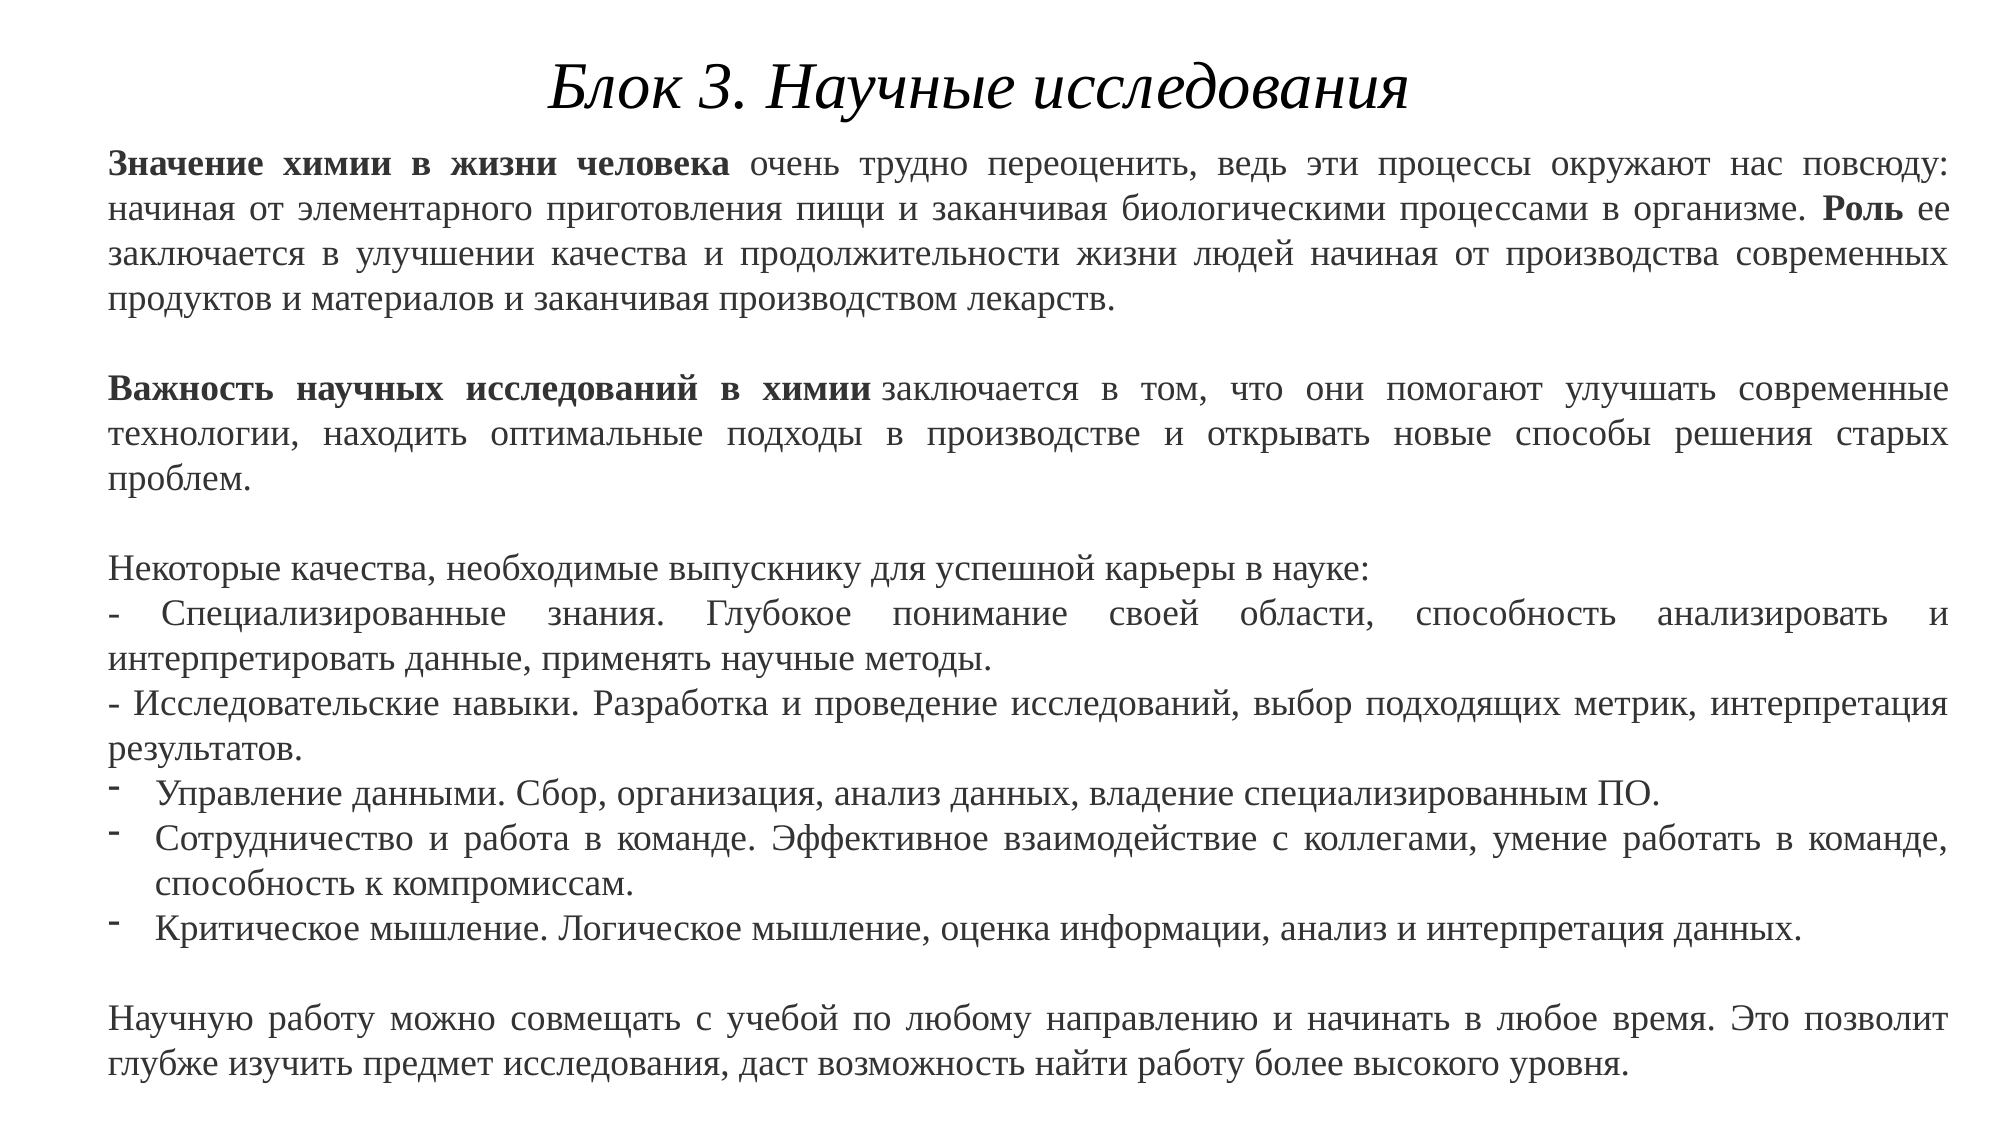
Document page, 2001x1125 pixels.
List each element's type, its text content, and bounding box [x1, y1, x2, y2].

text_box Блок 3. Научные исследования [533, 34, 1534, 130]
text_box Значение химии в жизни человека очень трудно переоценить, ведь эти процессы окружают нас повсюду: начиная от элементарного приготовления пищи и заканчивая биологическими процессами в организме. Роль ее заключается в улучшении качества и продолжительности жизни людей начиная от производства современных продуктов и материалов и заканчивая производством лекарств. Важность научных исследований в химии заключается в том, что они помогают улучшать современные технологии, находить оптимальные подходы в производстве и открывать новые способы решения старых проблем. Некоторые качества, необходимые выпускнику для успешной карьеры в науке: - Специализированные знания. Глубокое понимание своей области, способность анализировать и интерпретировать данные, применять научные методы. - Исследовательские навыки. Разработка и проведение исследований, выбор подходящих метрик, интерпретация результатов. Управление данными. Сбор, организация, анализ данных, владение специализированным ПО. Сотрудничество и работа в команде. Эффективное взаимодействие с коллегами, умение работать в команде, способность к компромиссам. Критическое мышление. Логическое мышление, оценка информации, анализ и интерпретация данных. Научную работу можно совмещать с учебой по любому направлению и начинать в любое время. Это позволит глубже изучить предмет исследования, даст возможность найти работу более высокого уровня. [93, 130, 1966, 1091]
